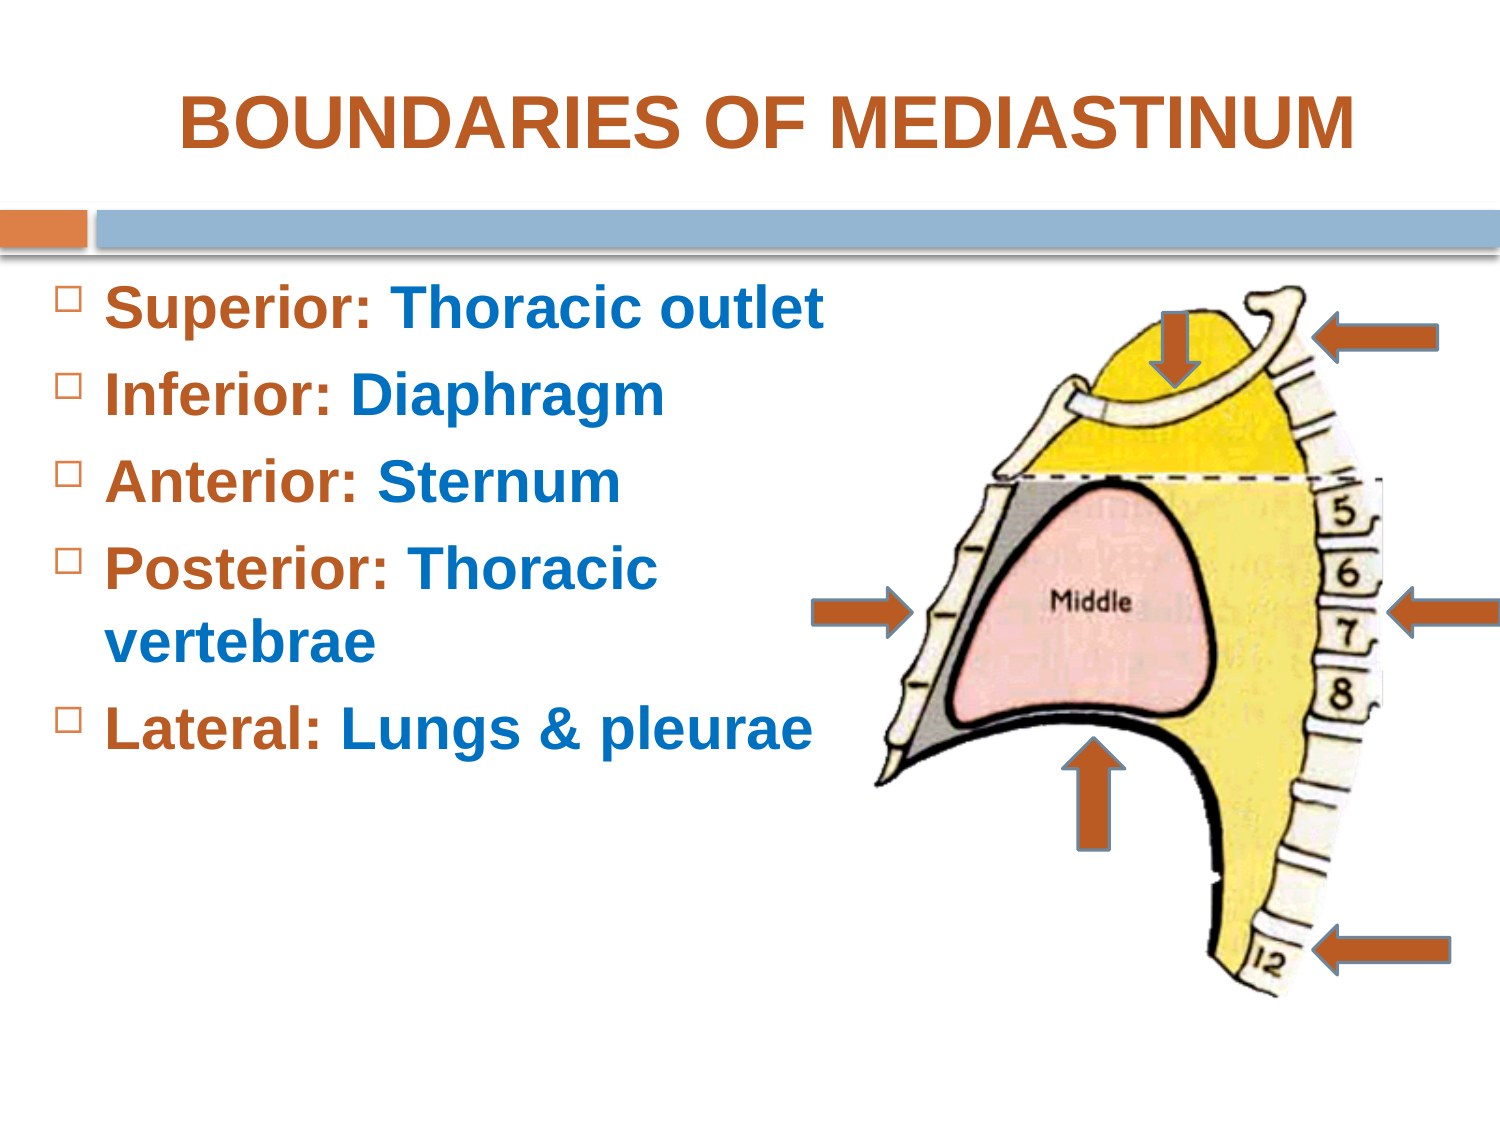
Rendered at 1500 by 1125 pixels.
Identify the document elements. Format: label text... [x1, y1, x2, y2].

text_box [1390, 323, 1440, 352]
text_box [1390, 586, 1500, 639]
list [842, 260, 1385, 1011]
list Superior: Thoracic outlet Inferior: Diaphragm Anterior: Sternum Posterior: Thoracic vertebrae Lateral: Lungs & pleurae [37, 260, 850, 1063]
title BOUNDARIES OF MEDIASTINUM [99, 37, 1438, 200]
text_box [810, 598, 836, 627]
text_box [1390, 935, 1452, 965]
